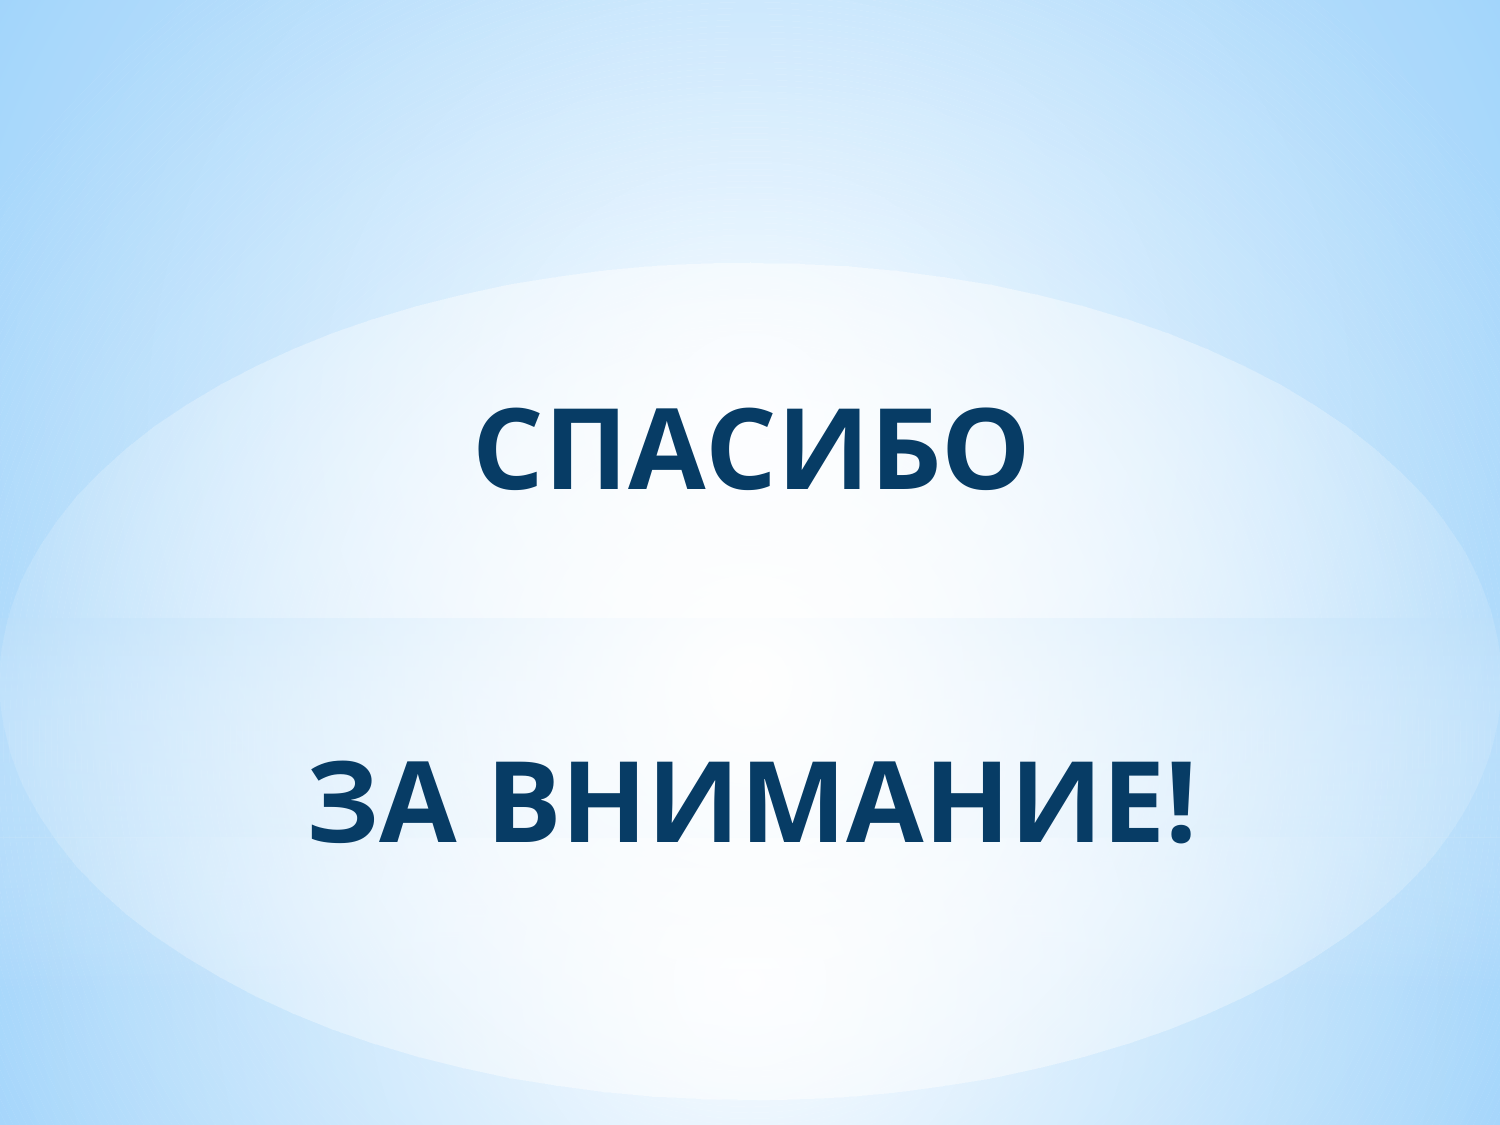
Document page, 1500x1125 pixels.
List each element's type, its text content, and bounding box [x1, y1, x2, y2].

text_box СПАСИБО ЗА ВНИМАНИЕ! [2, 349, 1500, 872]
